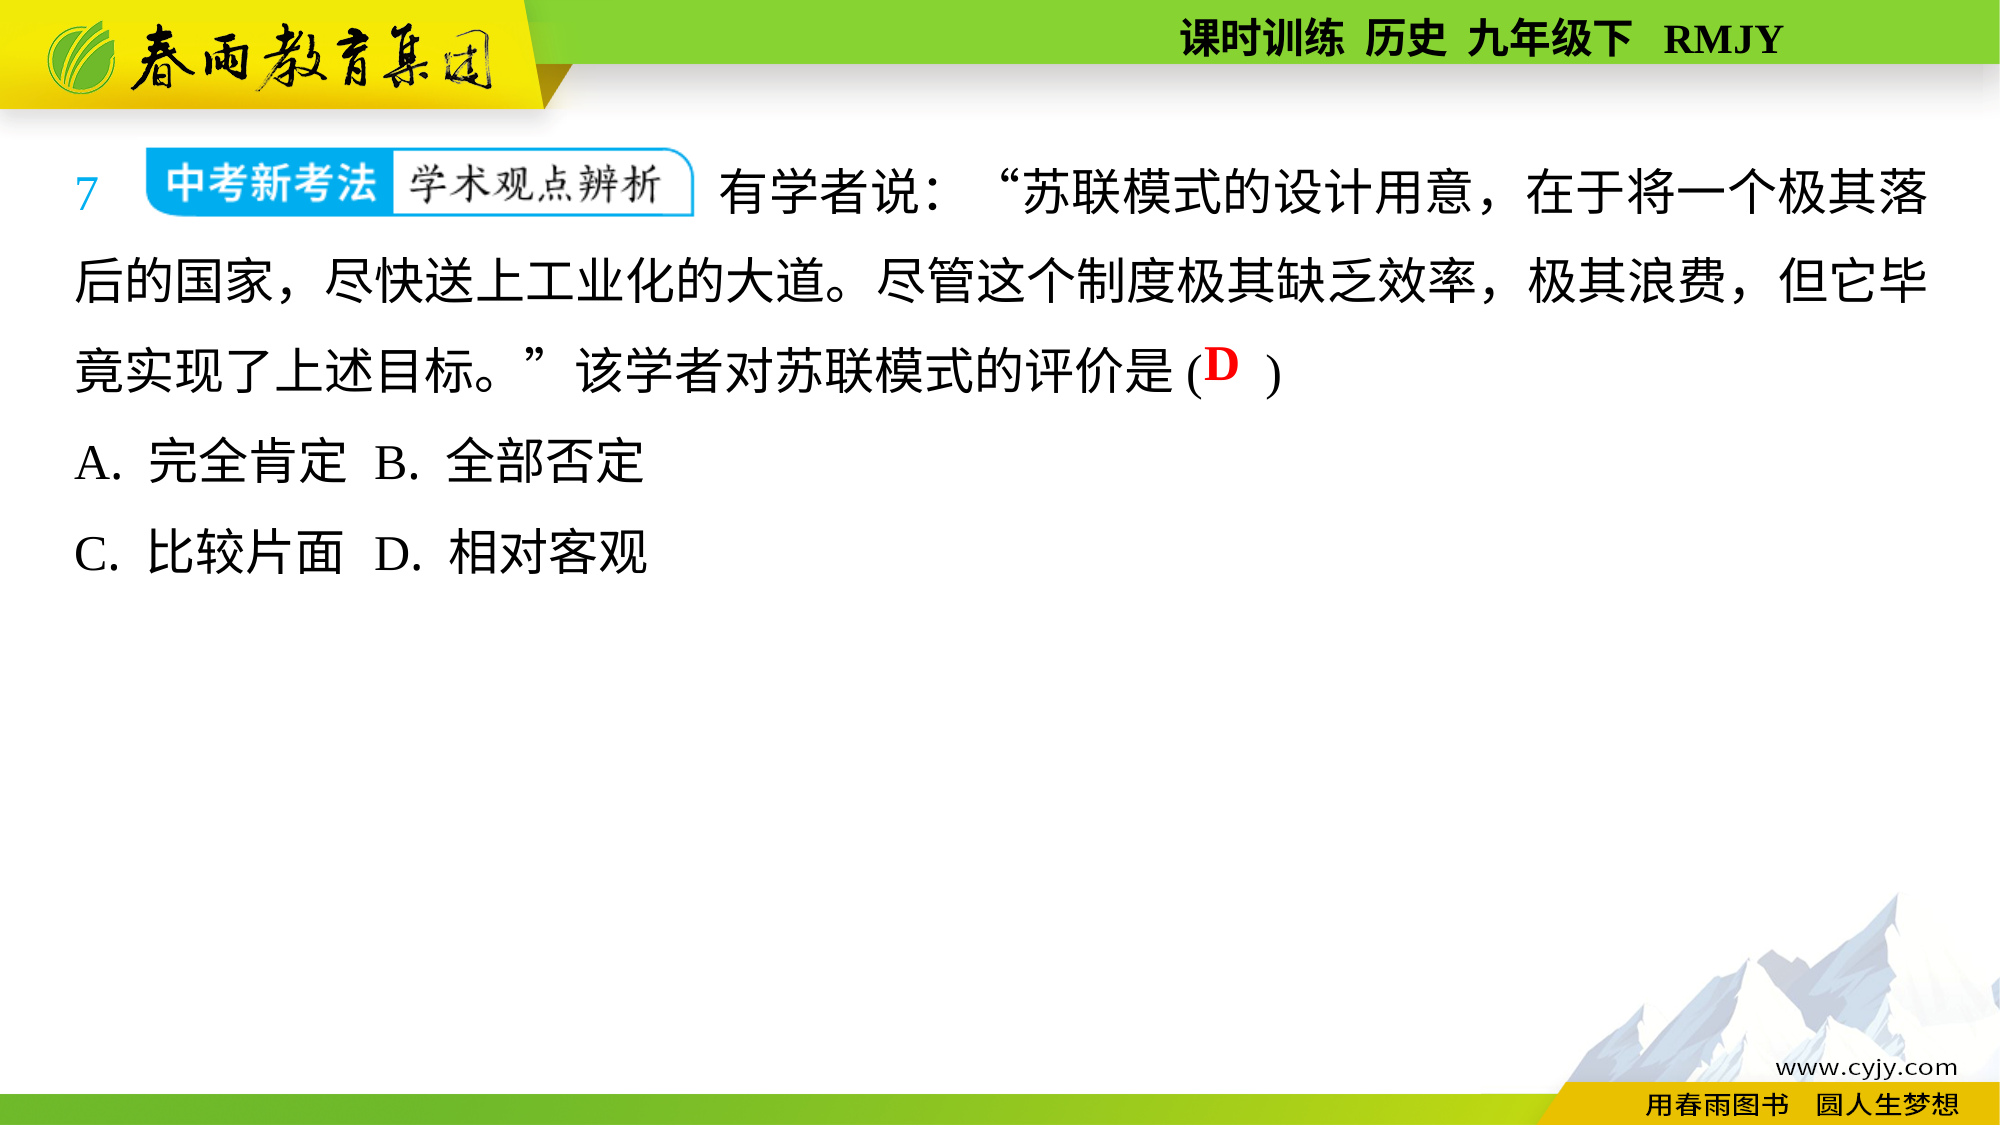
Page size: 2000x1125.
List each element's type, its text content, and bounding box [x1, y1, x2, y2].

picture [0, 0, 2000, 1125]
text_box D [1189, 323, 1256, 399]
list 7 有学者说：“苏联模式的设计用意，在于将一个极其落后的国家，尽快送上工业化的大道。尽管这个制度极其缺乏效率，极其浪费，但它毕竟实现了上述目标。”该学者对苏联模式的评价是( ) A. 完全肯定 B. 全部否定 C. 比较片面 D. 相对客观 [59, 122, 1944, 672]
